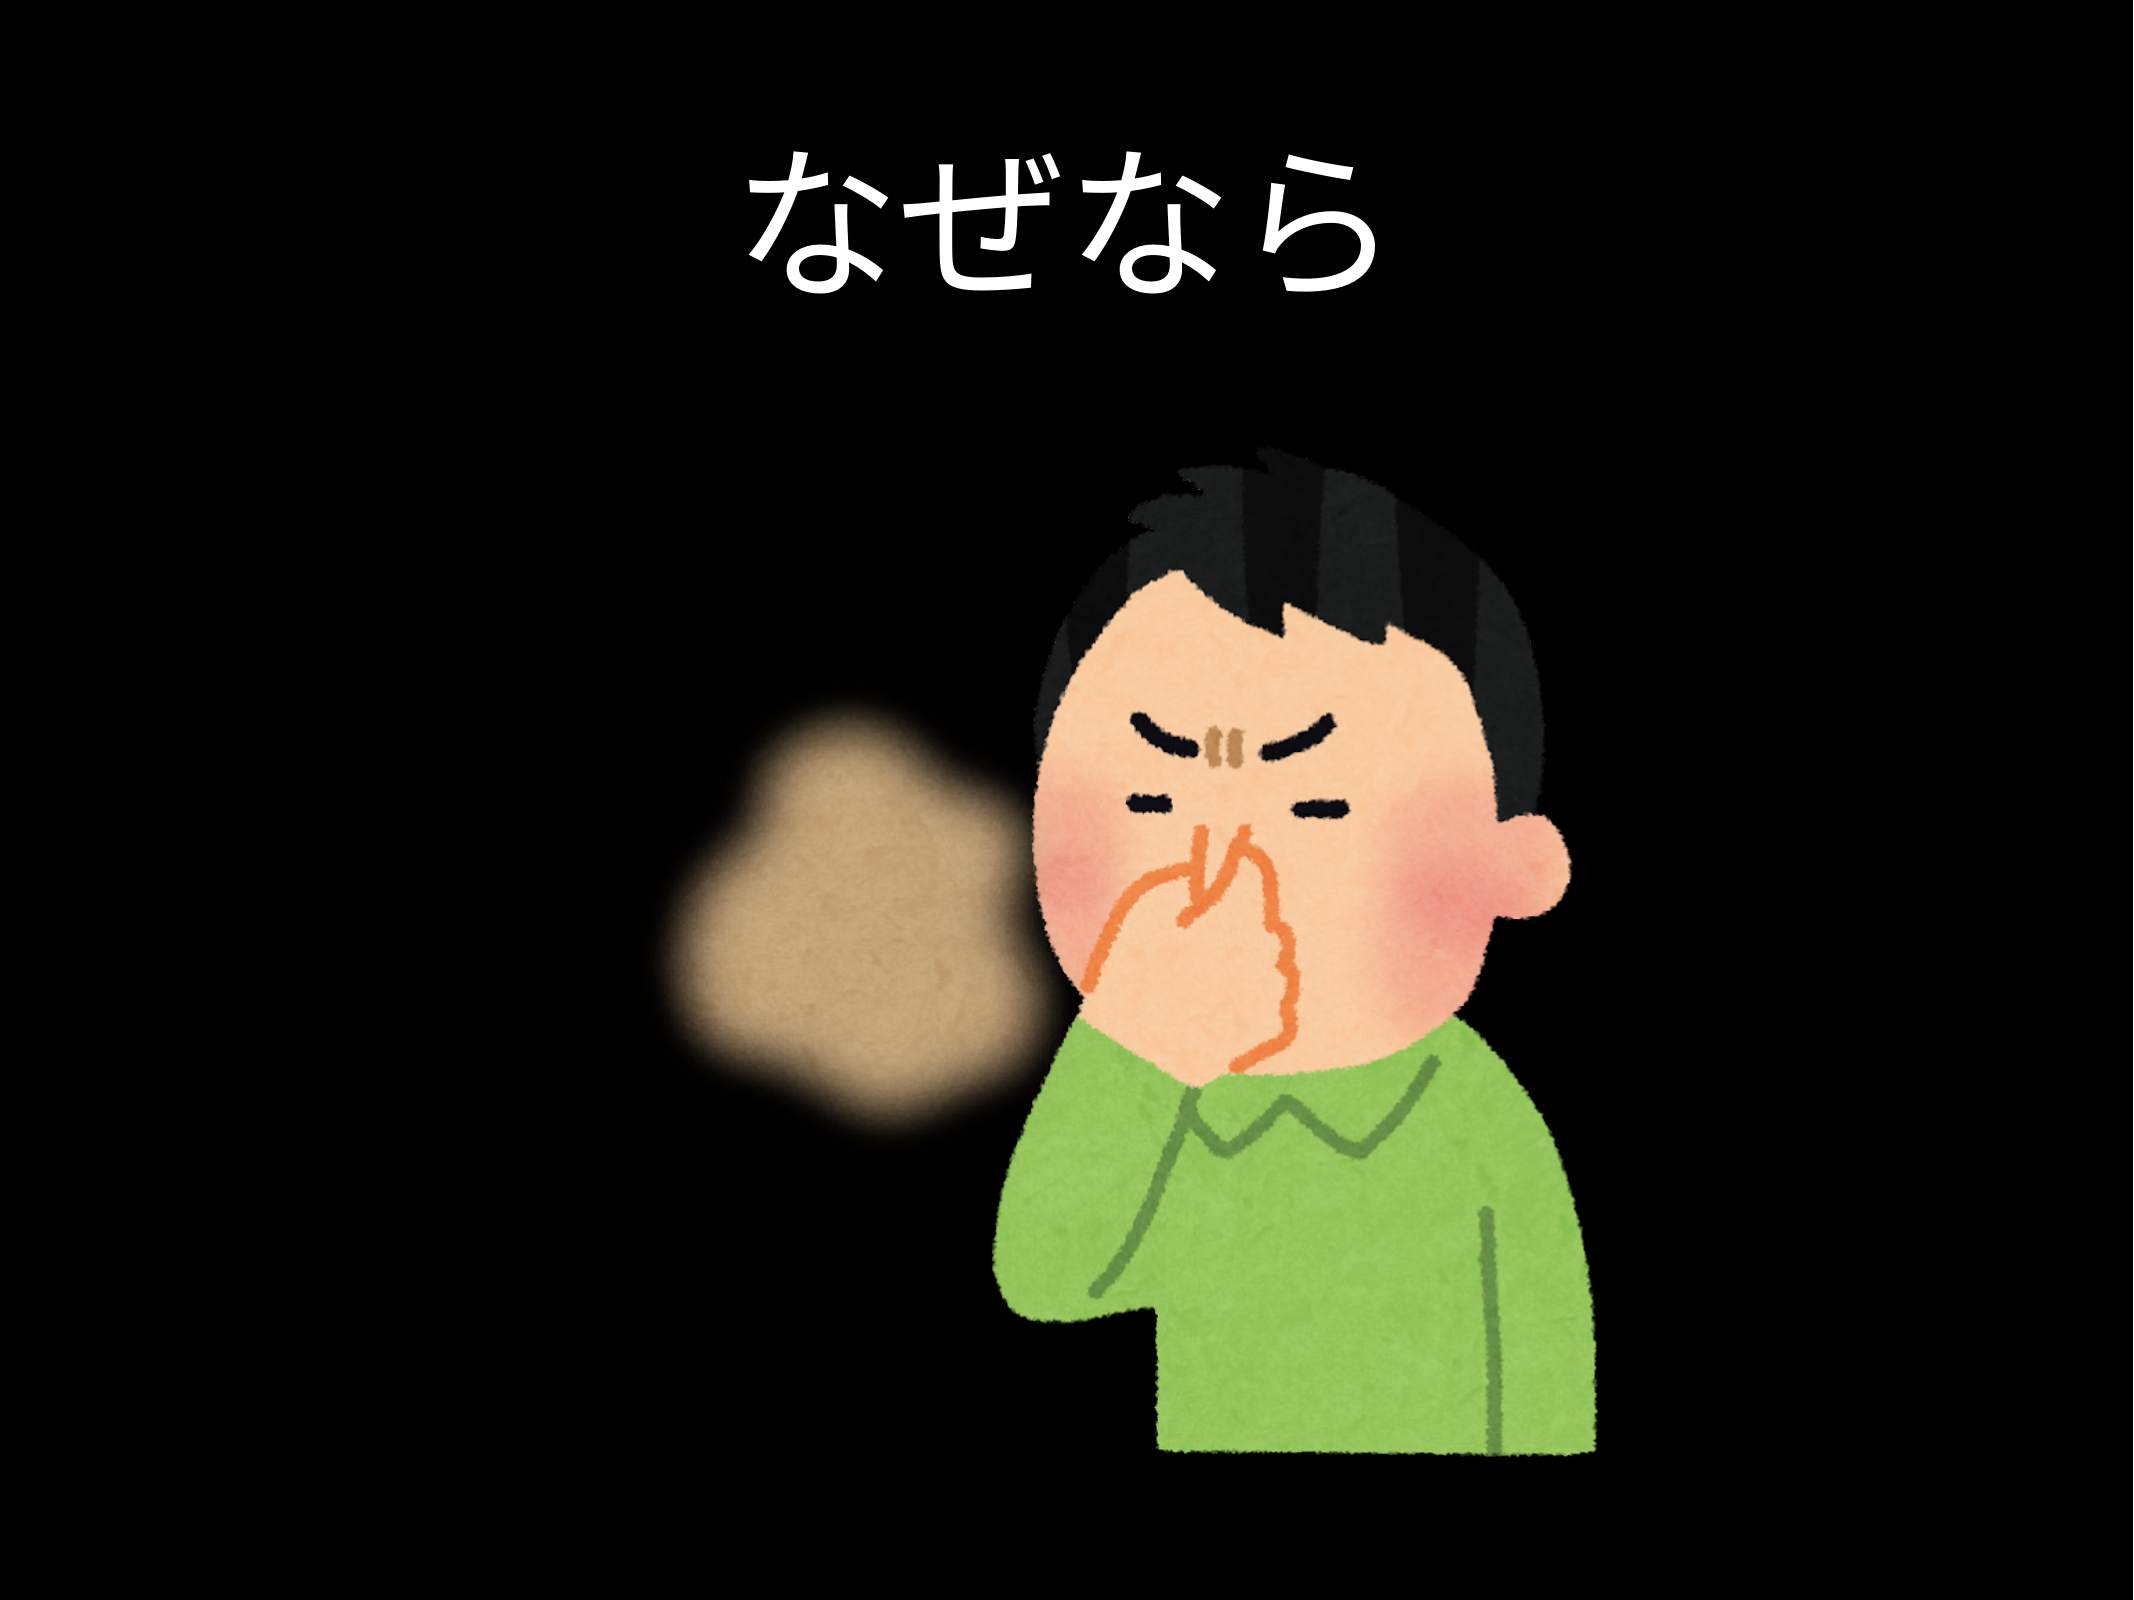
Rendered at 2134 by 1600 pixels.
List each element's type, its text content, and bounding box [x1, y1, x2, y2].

title なぜなら [155, 41, 1978, 397]
picture [603, 389, 1709, 1495]
